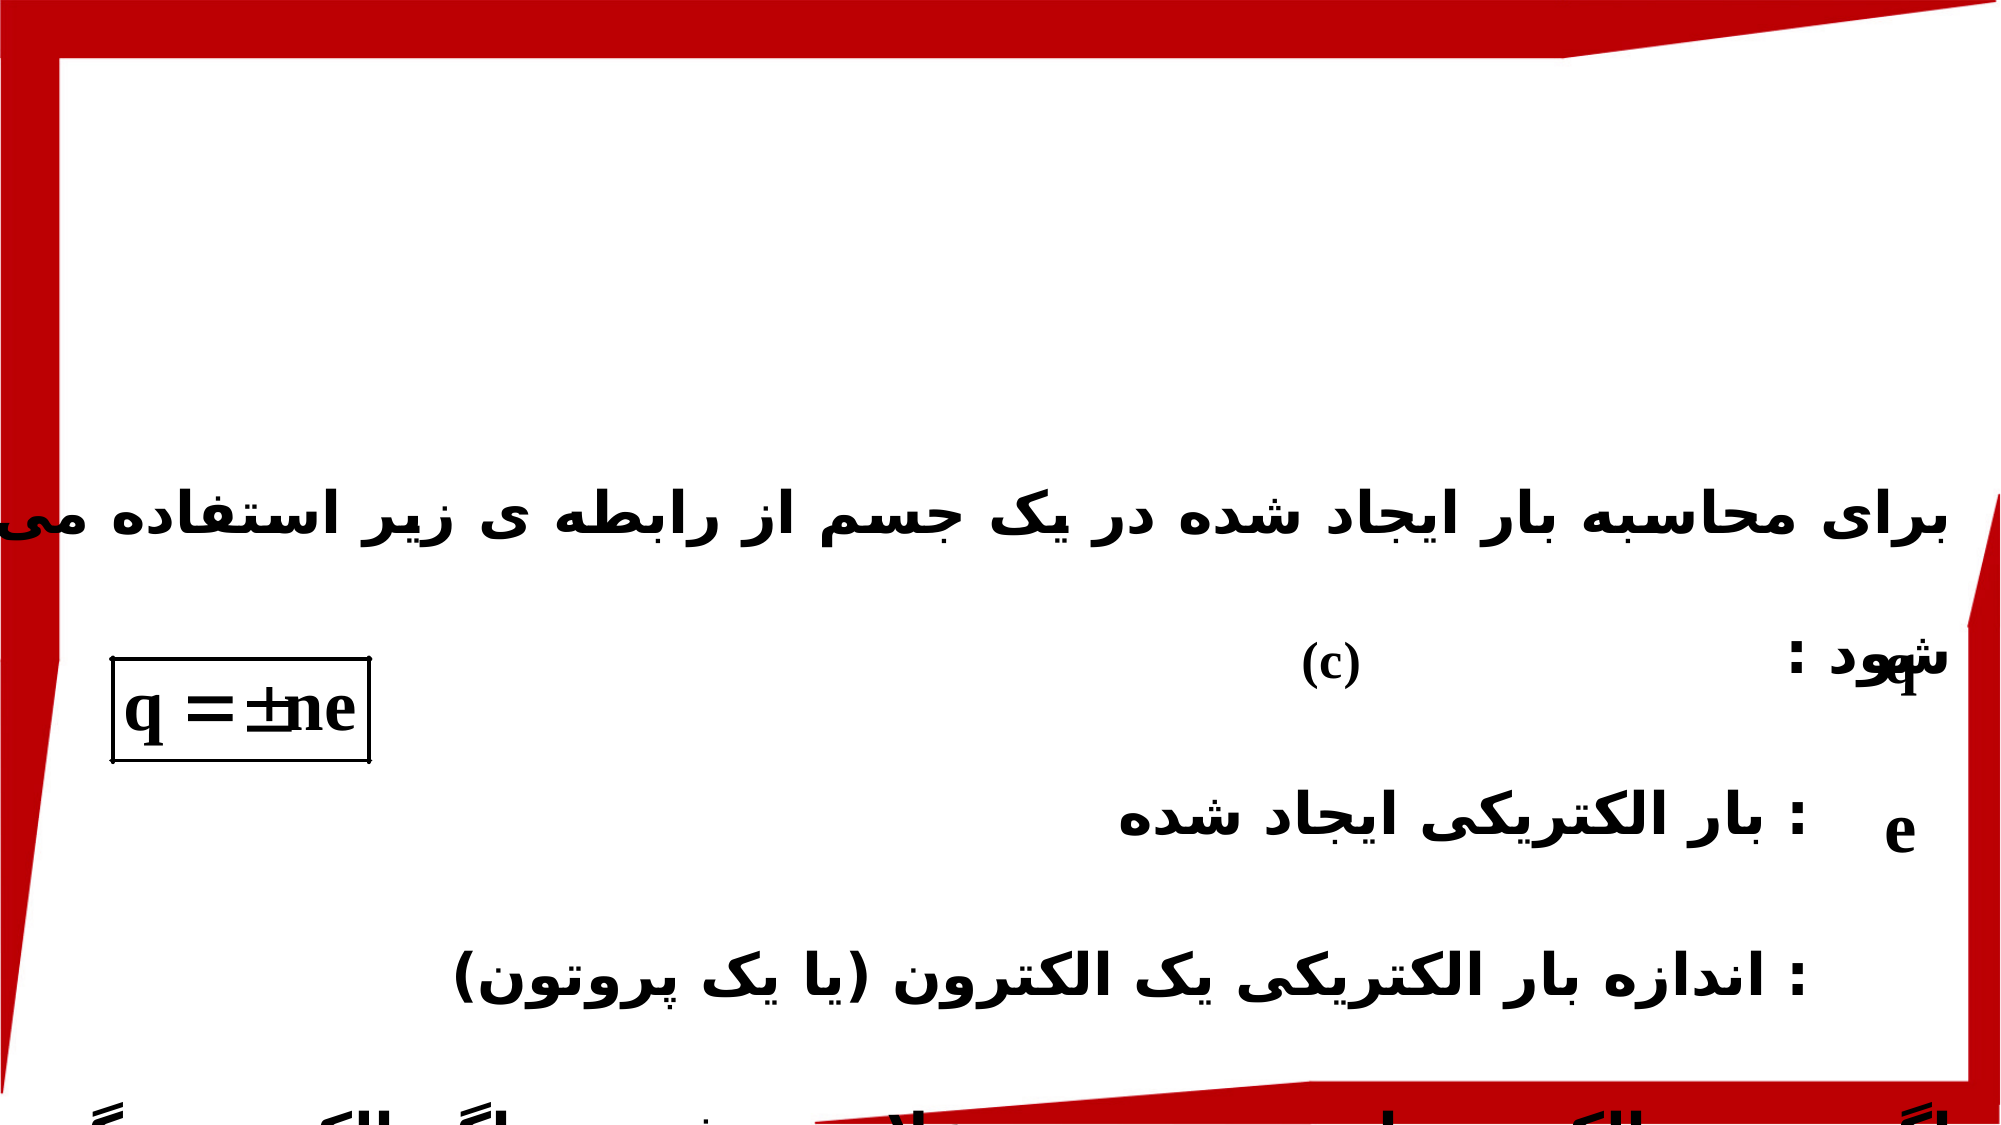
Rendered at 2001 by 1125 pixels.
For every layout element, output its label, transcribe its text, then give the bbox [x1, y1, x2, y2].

text_box برای محاسبه بار ایجاد شده در یک جسم از رابطه ی زیر استفاده می شود : : بار الکتریکی ایجاد شده : اندازه بار الکتریکی یک الکترون (یا یک پروتون) اگر جسم الکترون از دست بدهد علامت مثبت و اگر الکترون بگیرد علامت منفی استفاده می شود [0, 397, 1967, 1125]
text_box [1300, 637, 1362, 693]
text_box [1883, 651, 1919, 701]
picture [0, 0, 2001, 1125]
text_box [106, 651, 376, 768]
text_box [1883, 812, 1919, 859]
